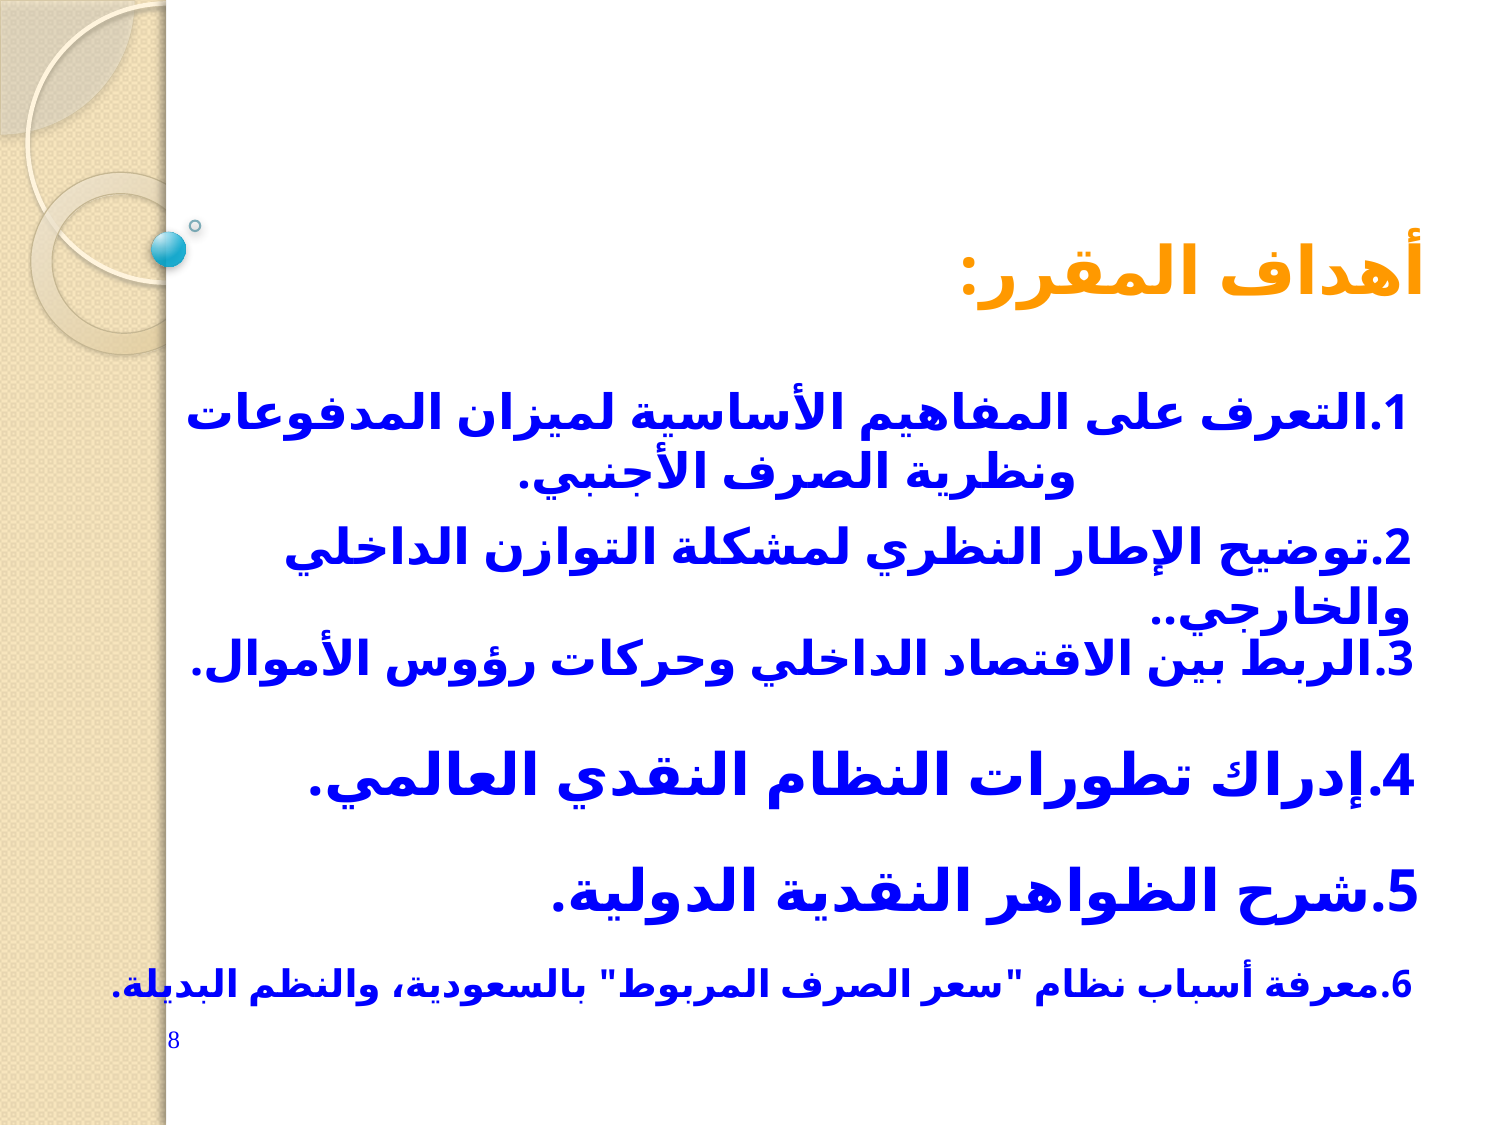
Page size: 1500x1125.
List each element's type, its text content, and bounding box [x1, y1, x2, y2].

text_box 4. إدراك تطورات النظام النقدي العالمي. [80, 729, 1431, 846]
text_box 5. شرح الظواهر النقدية الدولية. [84, 845, 1435, 953]
text_box [127, 457, 1477, 593]
text_box 6. معرفة أسباب نظام "سعر الصرف المربوط" بالسعودية، والنظم البديلة. [76, 952, 1427, 1059]
text_box 3. الربط بين الاقتصاد الداخلي وحركات رؤوس الأموال. [78, 620, 1429, 730]
text_box 1. التعرف على المفاهيم الأساسية لميزان المدفوعات ونظرية الصرف الأجنبي. [122, 373, 1473, 508]
text_box أهداف المقرر: [91, 219, 1442, 355]
text_box 2. توضيح الإطار النظري لمشكلة التوازن الداخلي والخارجي.. [41, 508, 1427, 643]
